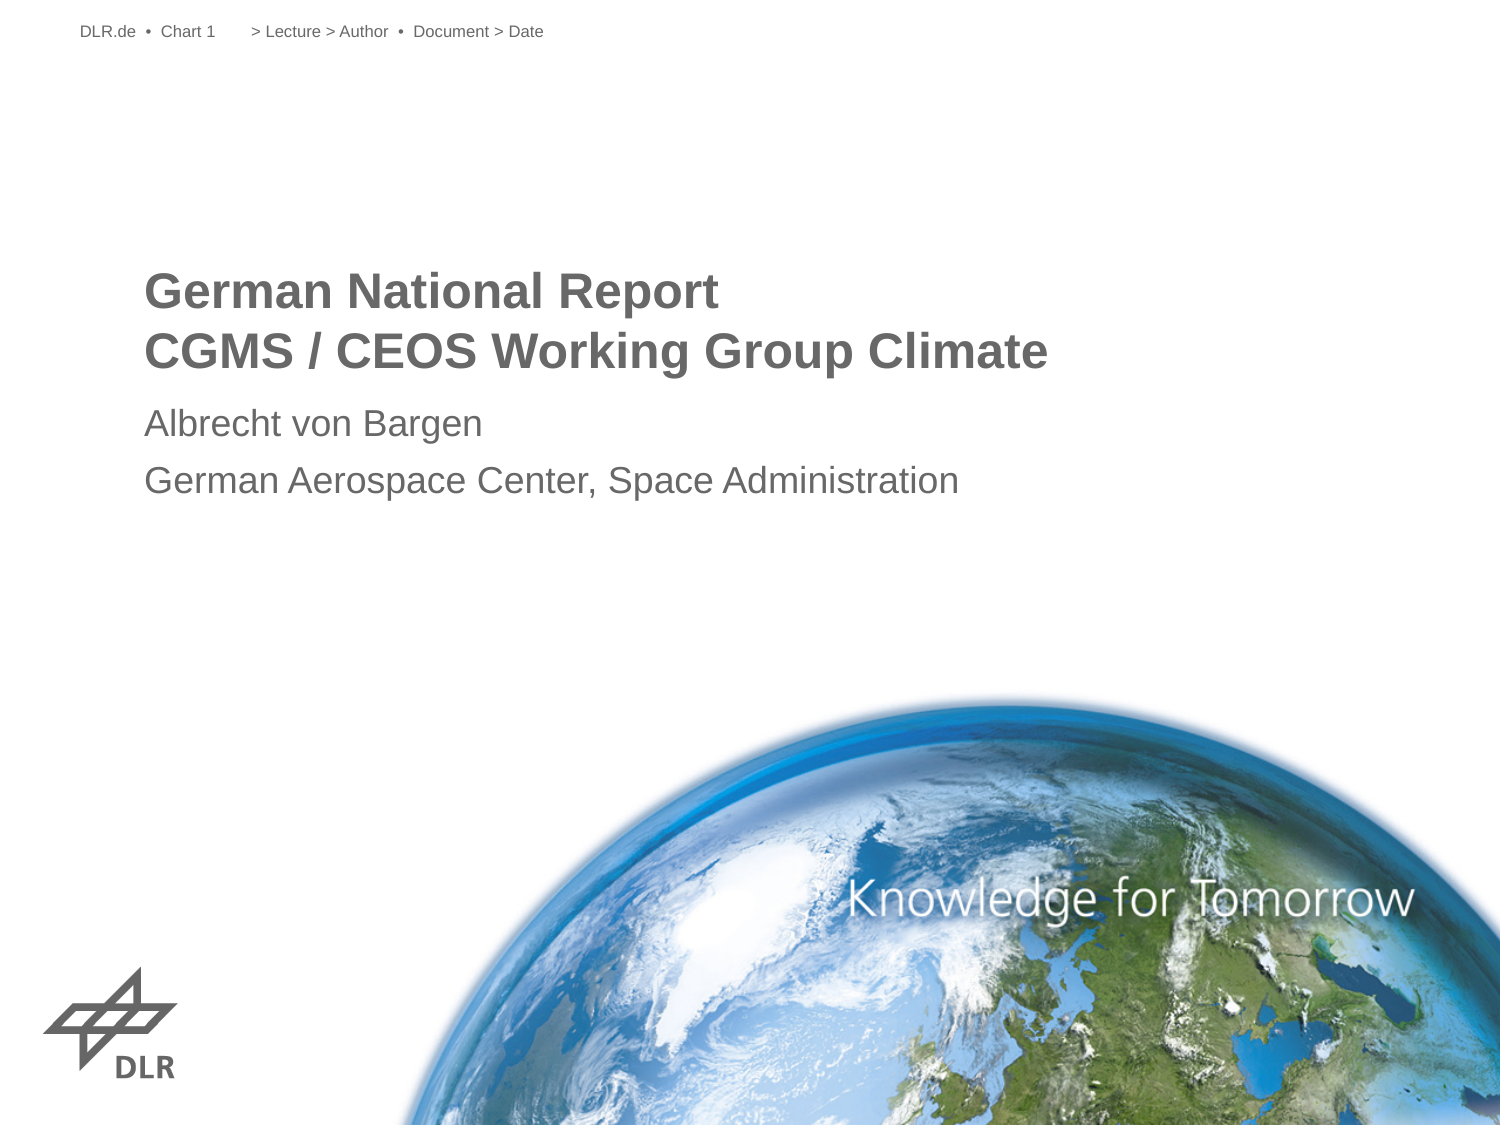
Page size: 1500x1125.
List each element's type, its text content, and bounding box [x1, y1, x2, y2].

footer > Lecture > Author • Document > Date [251, 20, 1421, 45]
title German National Report CGMS / CEOS Working Group Climate [144, 258, 1421, 380]
slide_number DLR.de • Chart 1 [79, 20, 251, 45]
subtitle Albrecht von Bargen German Aerospace Center, Space Administration [144, 398, 1421, 588]
picture [0, 0, 1500, 1125]
